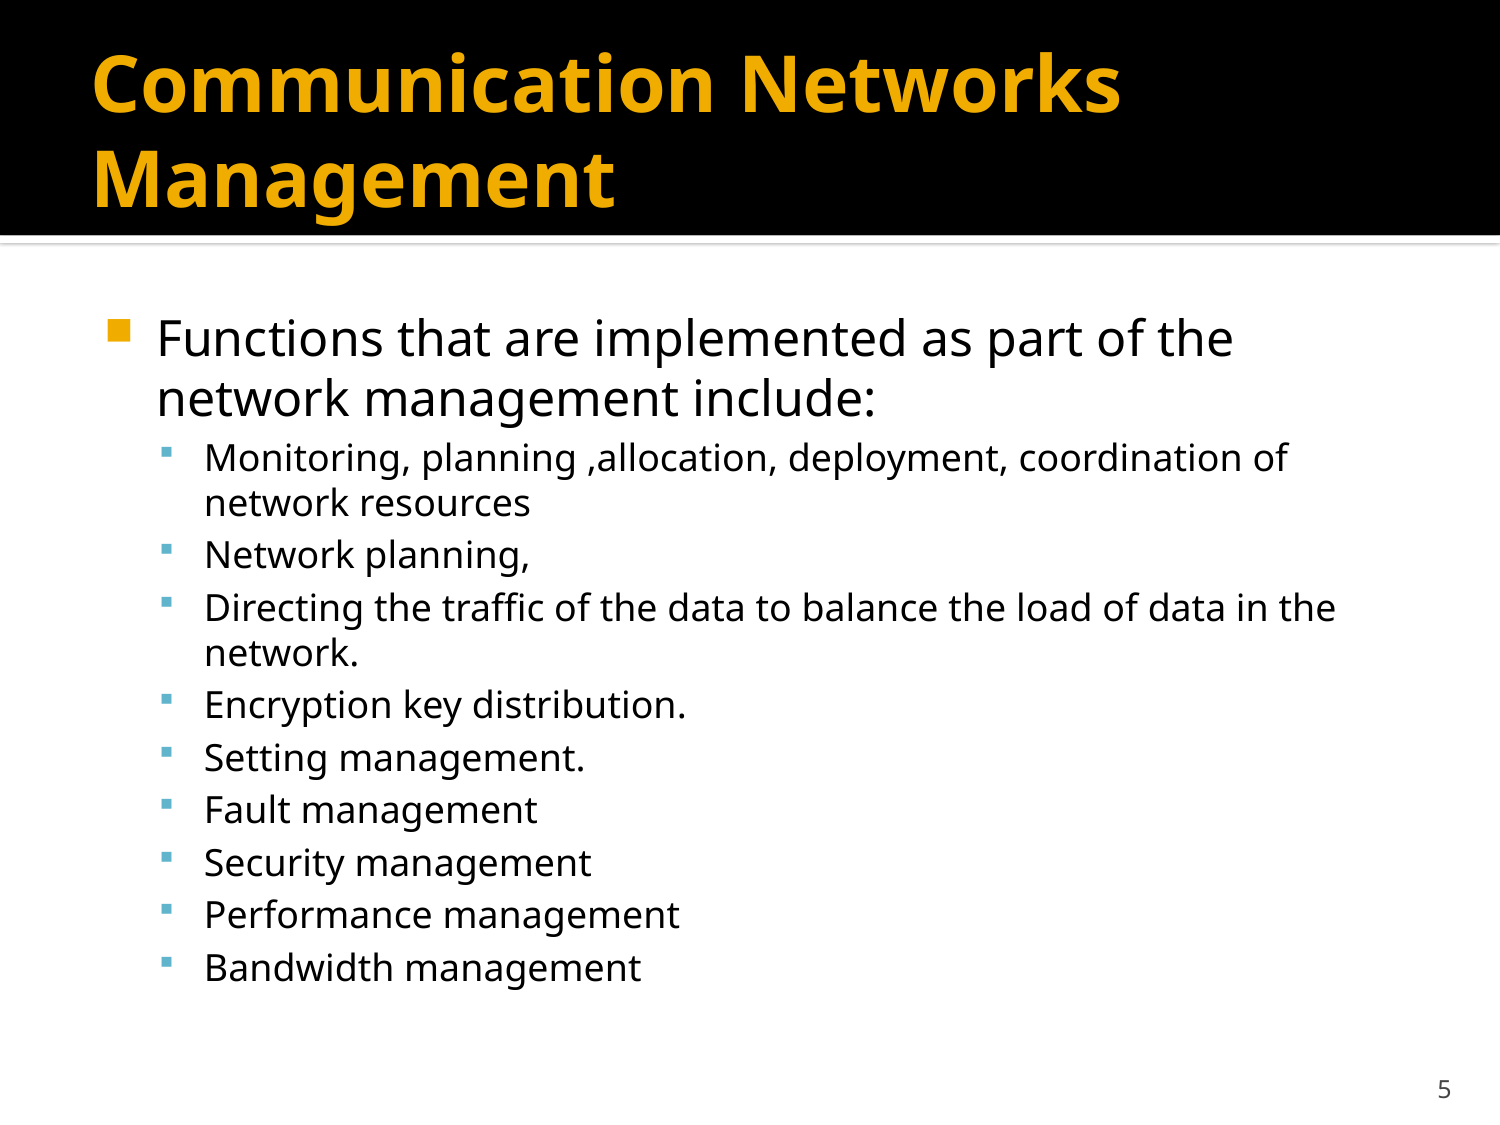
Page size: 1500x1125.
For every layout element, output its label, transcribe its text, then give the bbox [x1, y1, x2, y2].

list Functions that are implemented as part of the network management include: Monitoring, planning ,allocation, deployment, coordination of network resources Network planning, Directing the traffic of the data to balance the load of data in the network. Encryption key distribution. Setting management. Fault management Security management Performance management Bandwidth management [75, 291, 1425, 1050]
title Communication Networks Management [75, 25, 1425, 231]
slide_number 5 [1345, 1062, 1467, 1108]
